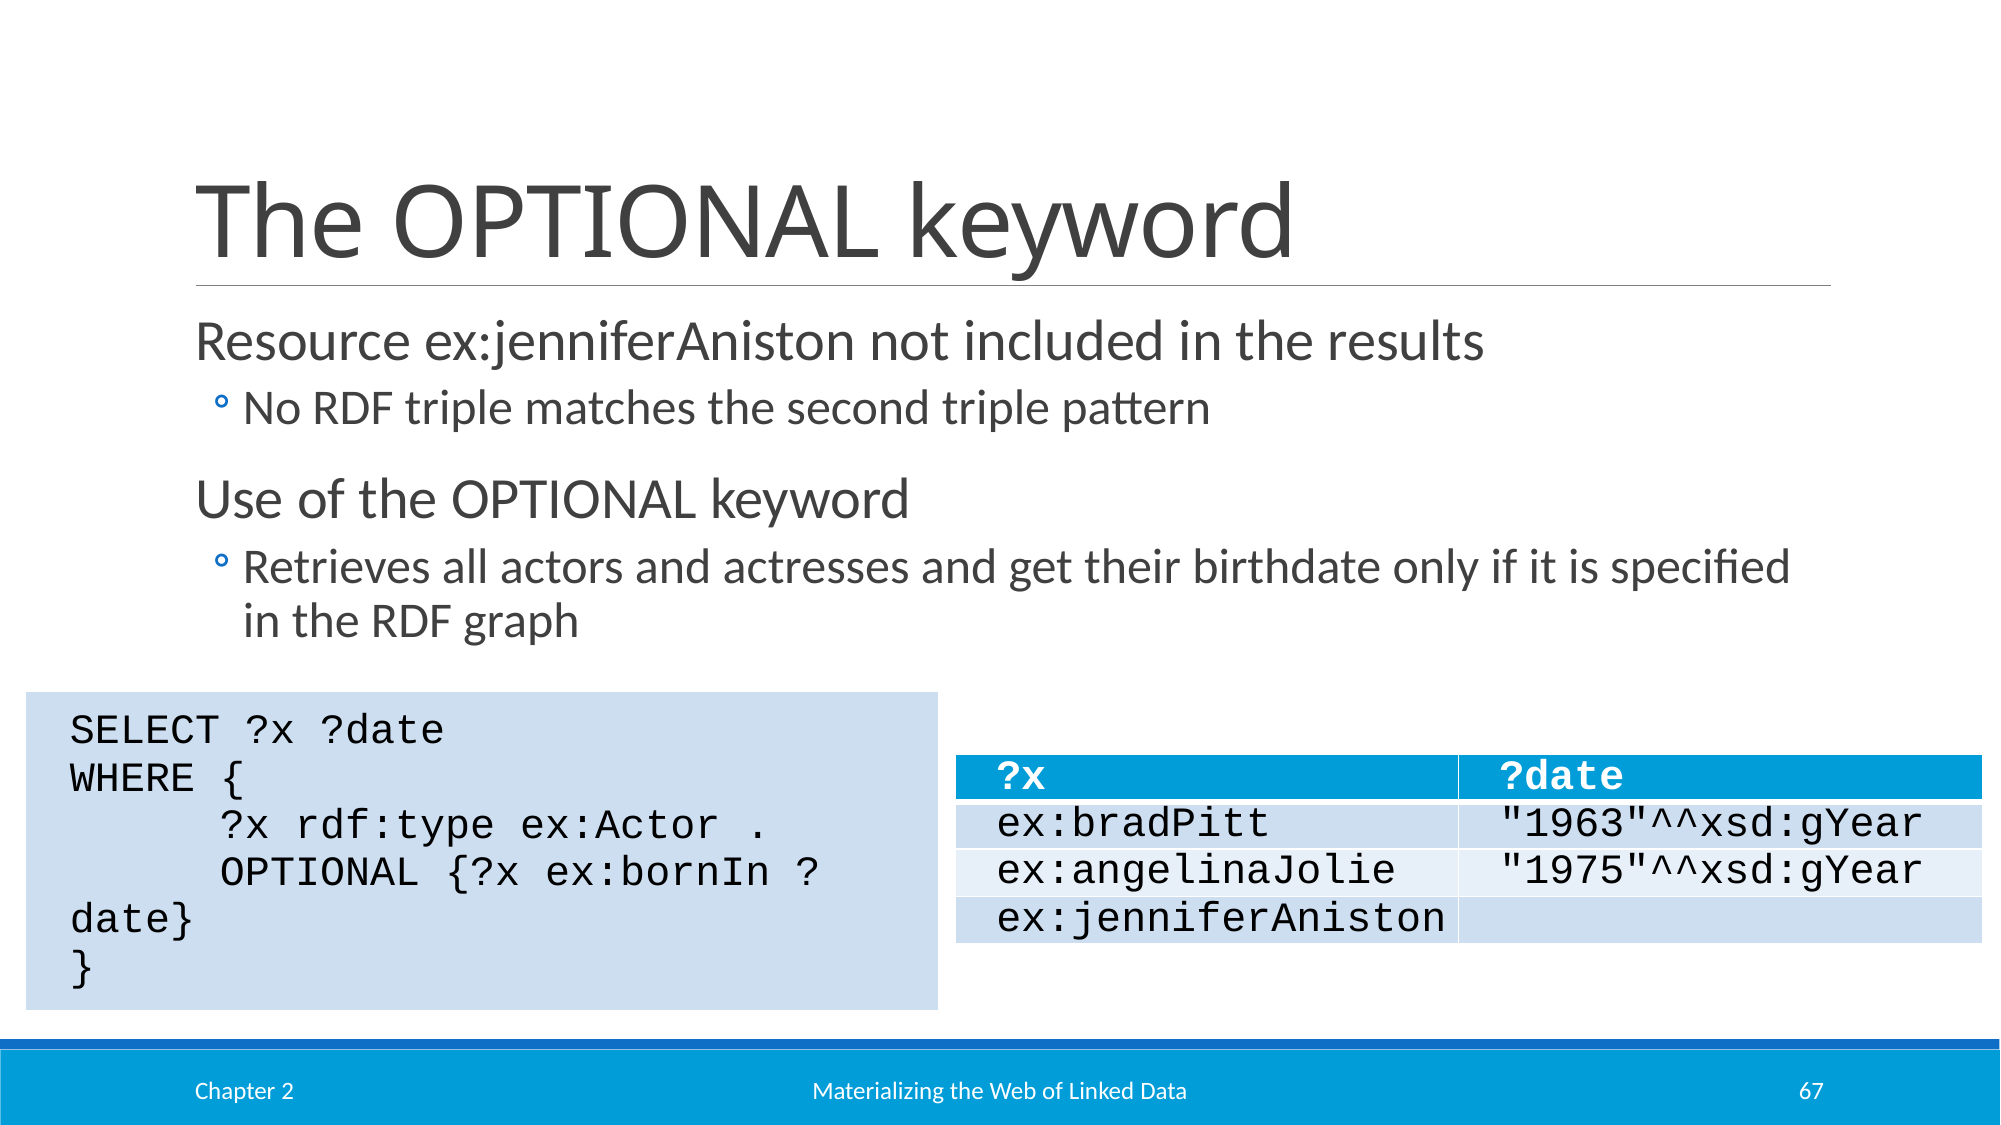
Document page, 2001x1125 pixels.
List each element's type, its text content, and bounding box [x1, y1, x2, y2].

table_cell ex:bradPitt [956, 805, 1458, 848]
footer Materializing the Web of Linked Data [604, 1059, 1396, 1120]
table_cell "1975"^^xsd:gYear [1459, 850, 1982, 896]
table_cell [1459, 897, 1982, 943]
slide_number 67 [1624, 1059, 1840, 1120]
title The OPTIONAL keyword [180, 47, 1830, 285]
slide_number Chapter 2 [180, 1059, 586, 1120]
table_header ?x [956, 755, 1458, 799]
table_cell "1963"^^xsd:gYear [1459, 805, 1982, 848]
table_header ?date [1459, 755, 1982, 799]
list Resource ex:jenniferAniston not included in the results No RDF triple matches the second triple pattern Use of the OPTIONAL keyword Retrieves all actors and actresses and get their birthdate only if it is specified in the RDF graph [180, 302, 1830, 963]
table_cell ex:angelinaJolie [956, 850, 1458, 896]
table_header SELECT ?x ?date WHERE { ?x rdf:type ex:Actor . OPTIONAL {?x ex:bornIn ?date} } [26, 692, 938, 1010]
table_cell ex:jenniferAniston [956, 897, 1458, 943]
